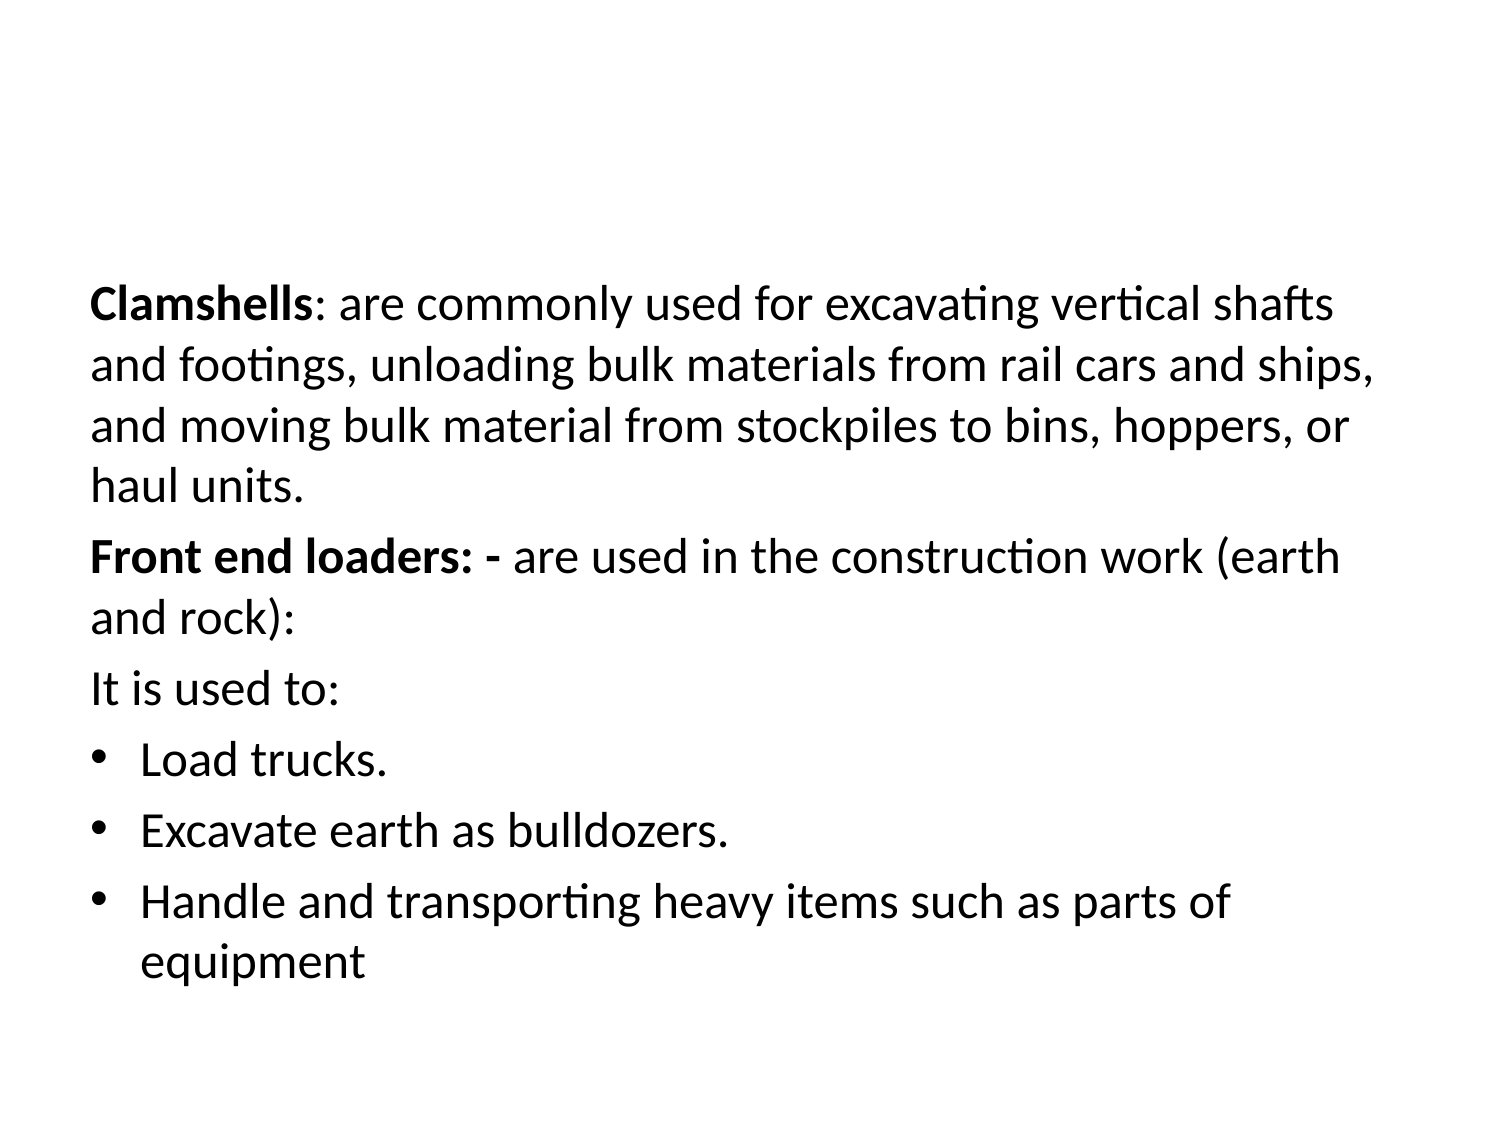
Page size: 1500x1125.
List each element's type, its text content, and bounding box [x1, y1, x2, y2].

list Clamshells: are commonly used for excavating vertical shafts and footings, unloading bulk materials from rail cars and ships, and moving bulk material from stockpiles to bins, hoppers, or haul units. Front end loaders: - are used in the construction work (earth and rock): It is used to: Load trucks. Excavate earth as bulldozers. Handle and transporting heavy items such as parts of equipment [75, 262, 1425, 1005]
